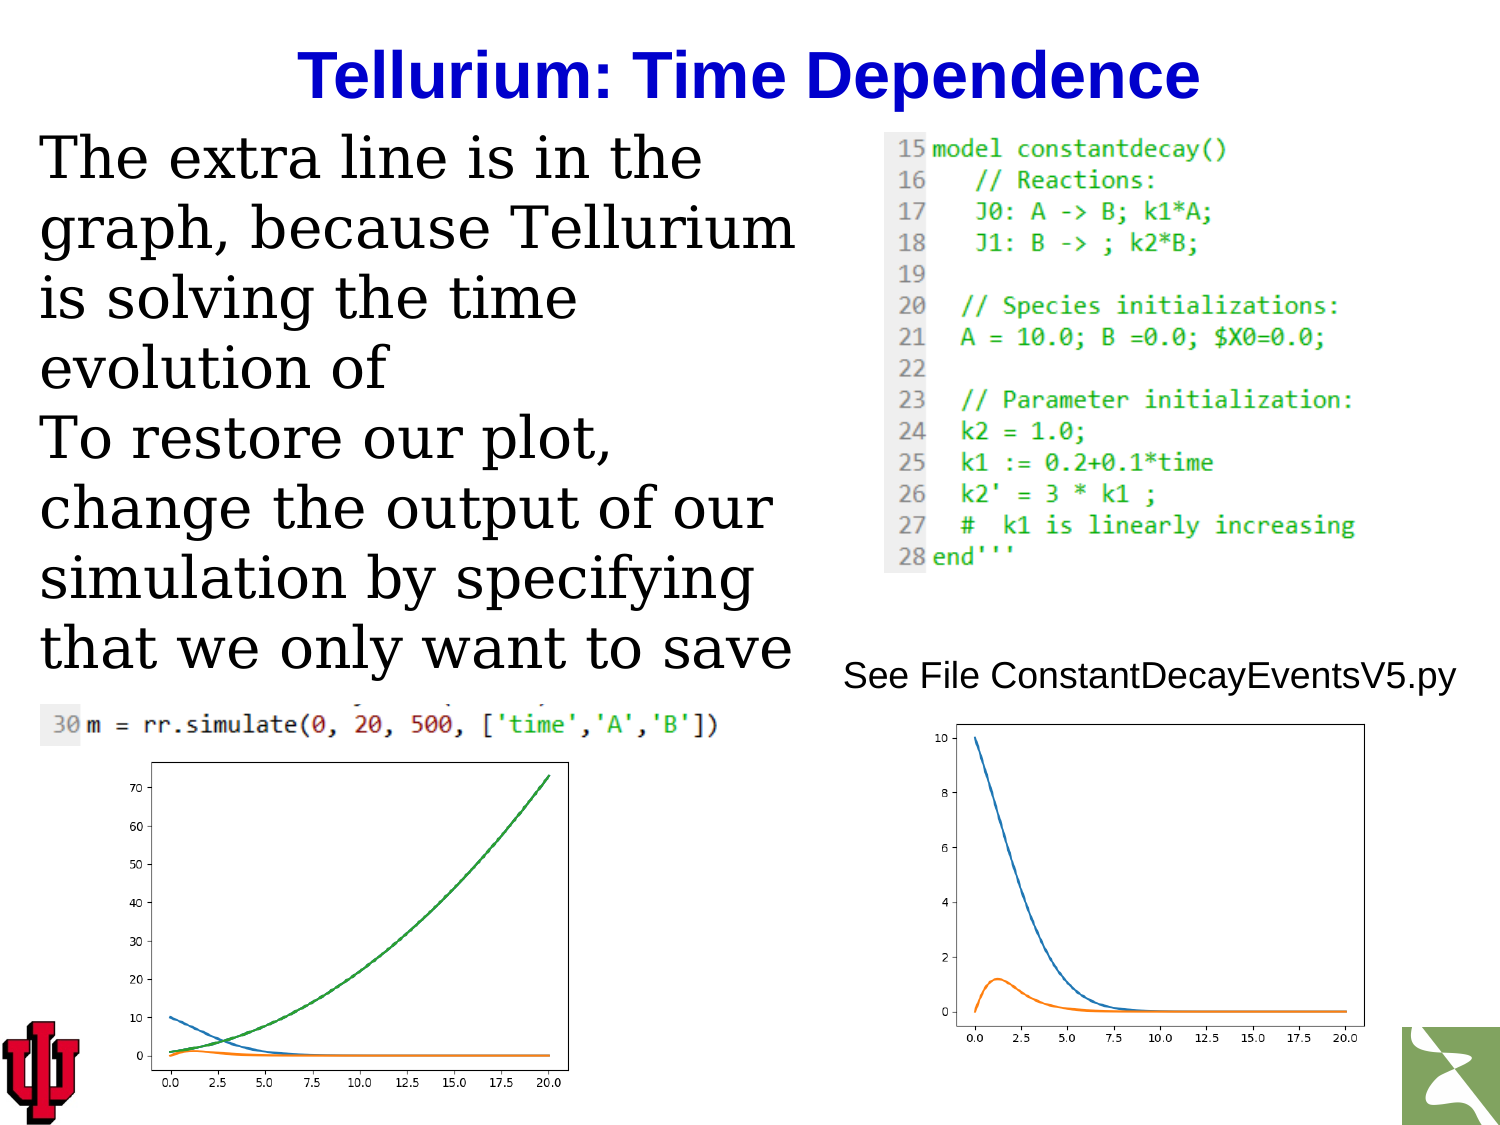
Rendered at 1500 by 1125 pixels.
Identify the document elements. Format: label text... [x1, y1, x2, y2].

picture [884, 132, 1432, 573]
title Tellurium: Time Dependence [0, 19, 1500, 112]
picture [1402, 1027, 1500, 1125]
text_box [0, 112, 1500, 478]
picture [0, 1020, 80, 1125]
picture [39, 704, 742, 1104]
text_box [0, 556, 1500, 663]
picture [915, 704, 1384, 1054]
text_box See File ConstantDecayEventsV5.py [828, 643, 1488, 704]
